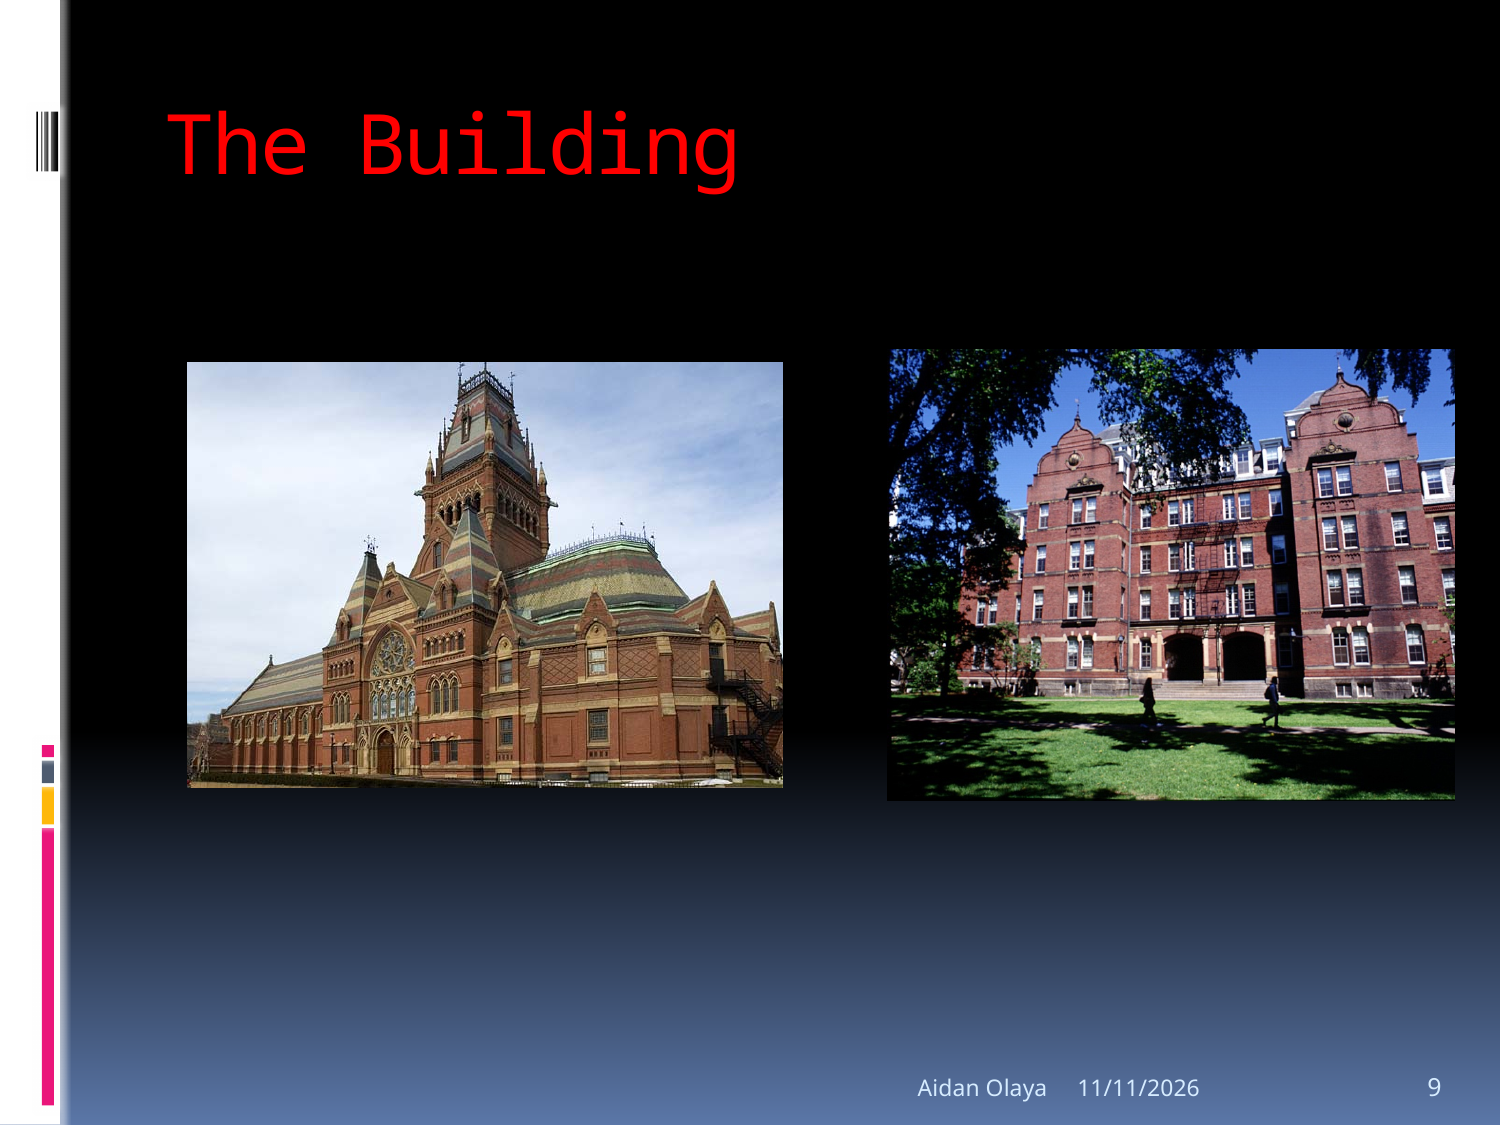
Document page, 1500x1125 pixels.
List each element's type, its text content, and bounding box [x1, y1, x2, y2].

footer Aidan Olaya [150, 1052, 1063, 1113]
title The Building [150, 83, 1425, 234]
slide_number 9 [1412, 1052, 1488, 1113]
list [187, 362, 783, 788]
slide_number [1063, 1052, 1412, 1113]
picture [887, 349, 1455, 801]
